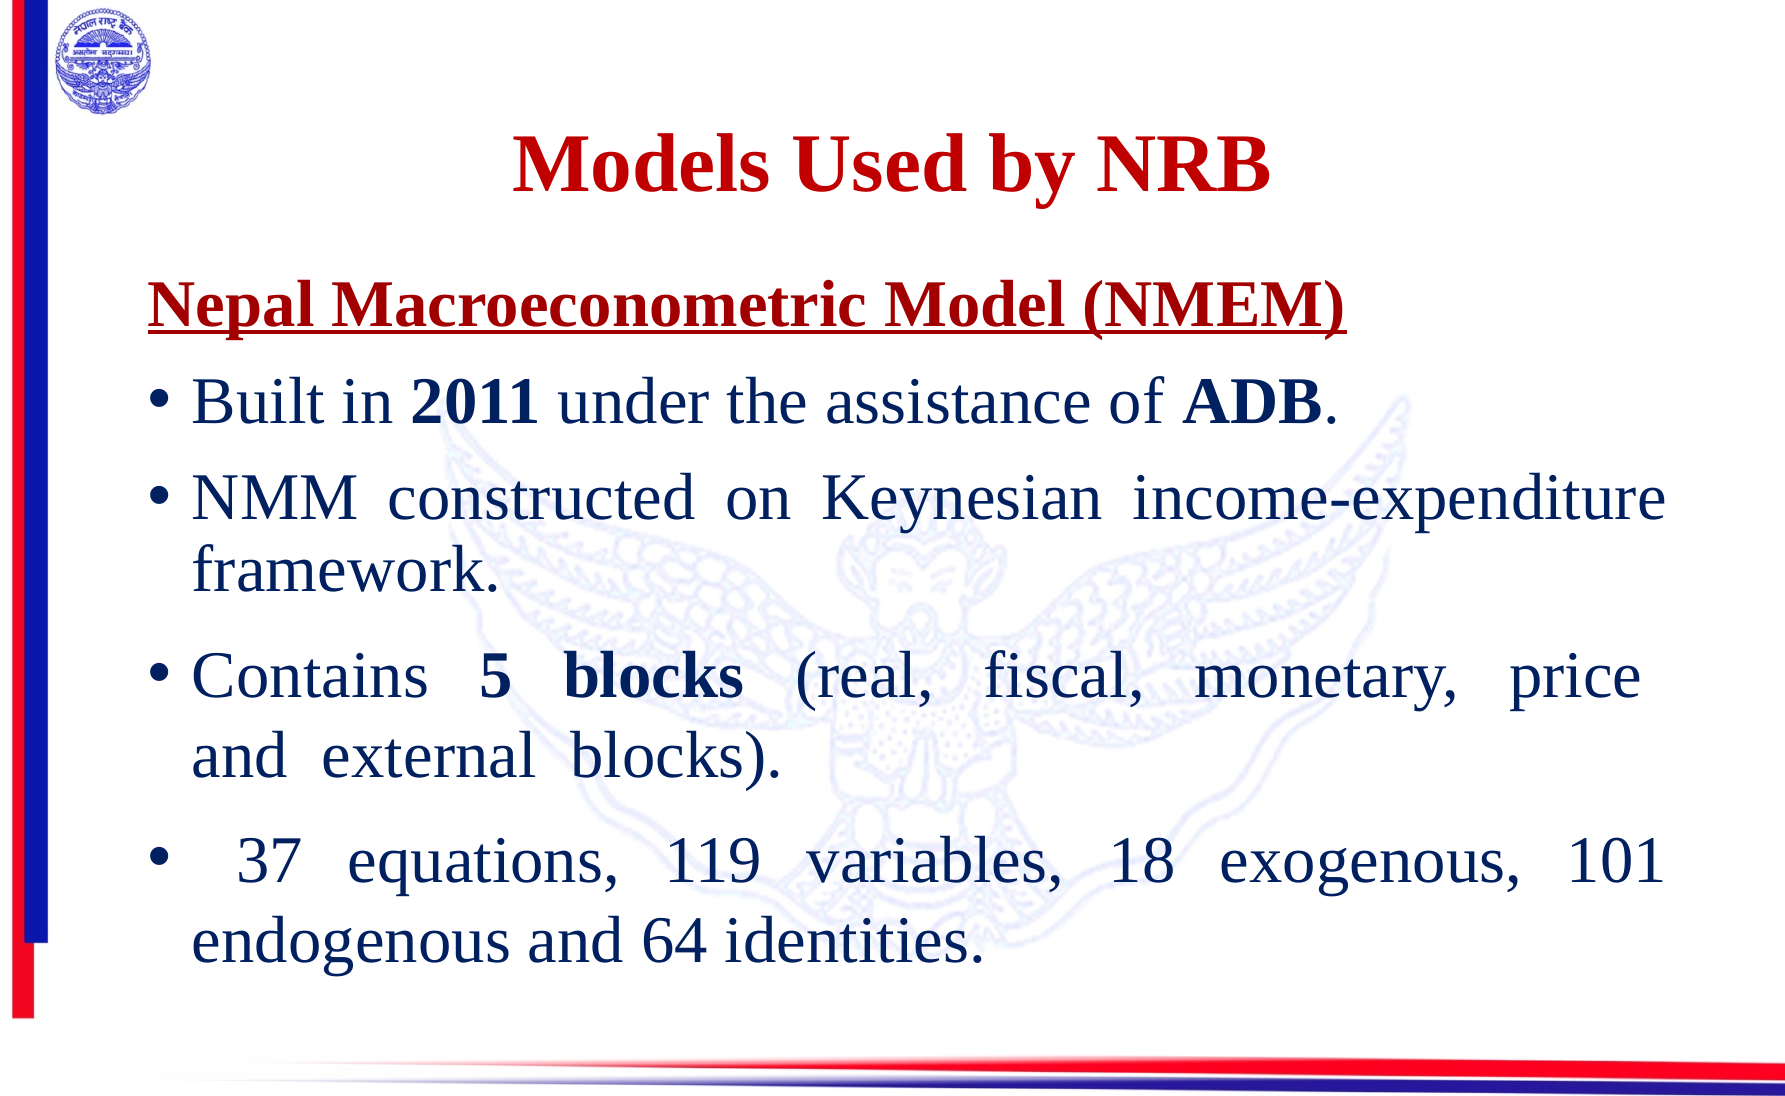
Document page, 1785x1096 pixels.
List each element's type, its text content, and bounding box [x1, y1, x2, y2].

list Nepal Macroeconometric Model (NMEM) Built in 2011 under the assistance of ADB. NMM constructed on Keynesian income-expenditure framework. Contains 5 blocks (real, fiscal, monetary, price and external blocks). 37 equations, 119 variables, 18 exogenous, 101 endogenous and 64 identities. [129, 259, 1688, 1036]
picture [0, 0, 1785, 1096]
title Models Used by NRB [122, 58, 1663, 271]
